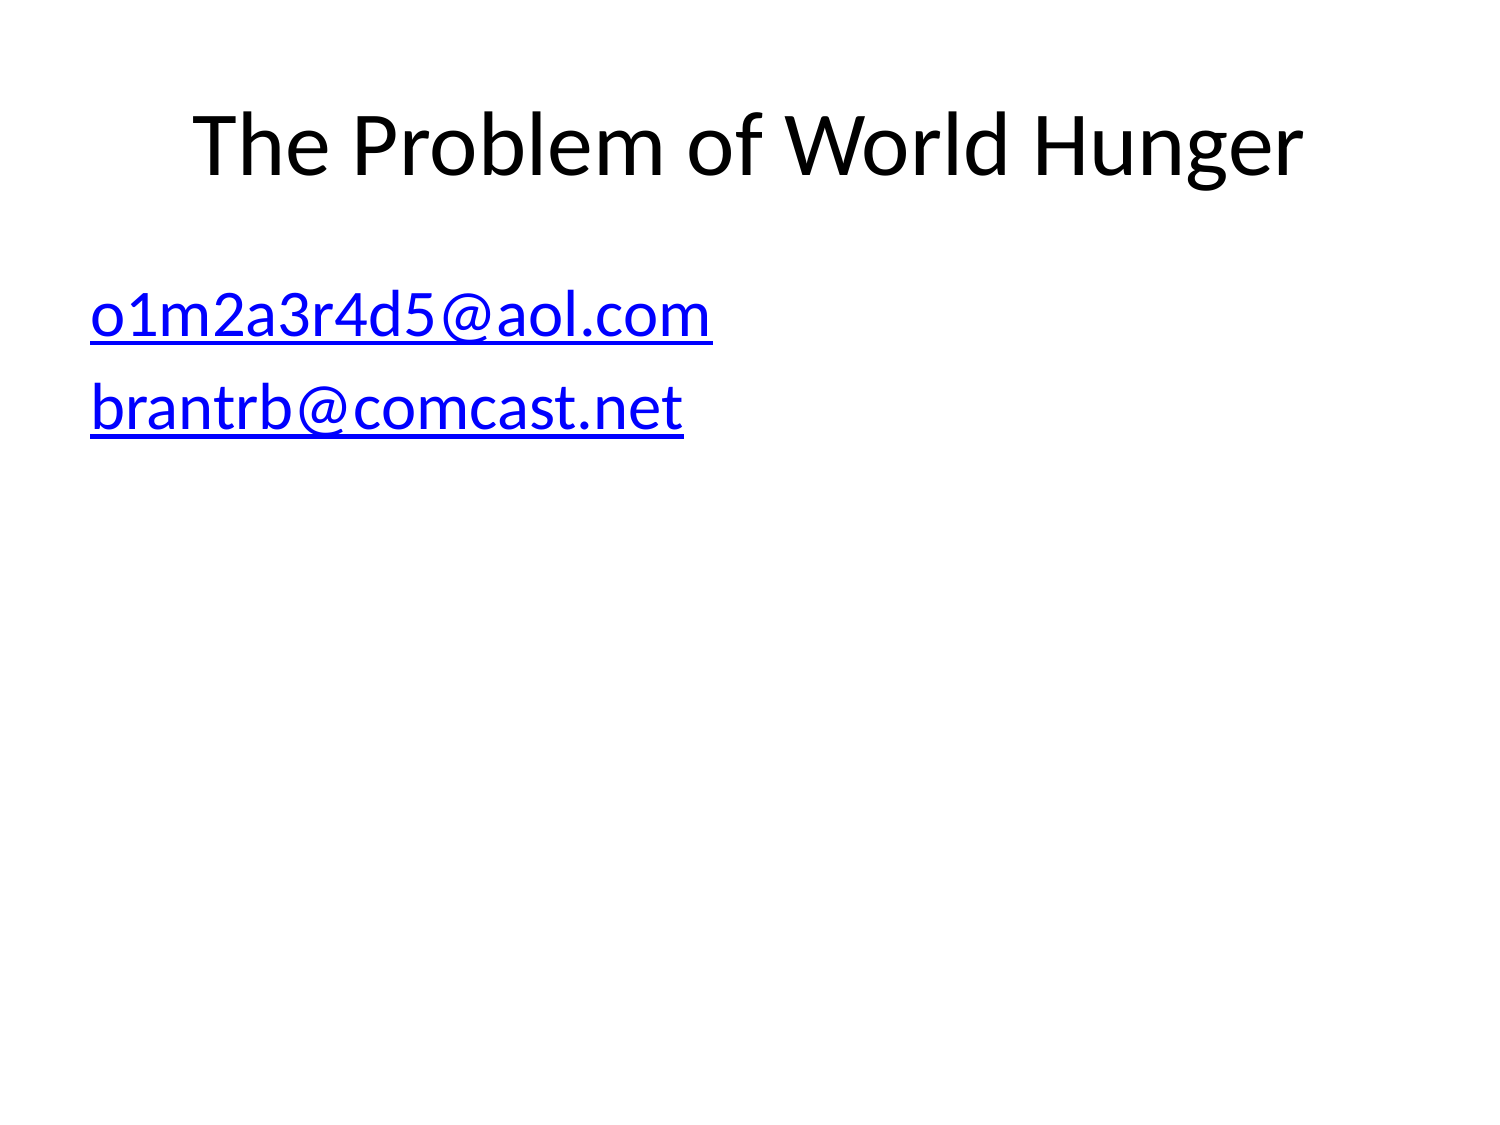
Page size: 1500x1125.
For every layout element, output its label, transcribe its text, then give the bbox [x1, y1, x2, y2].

title The Problem of World Hunger [75, 45, 1425, 233]
list o1m2a3r4d5@aol.com brantrb@comcast.net [75, 262, 1425, 1005]
